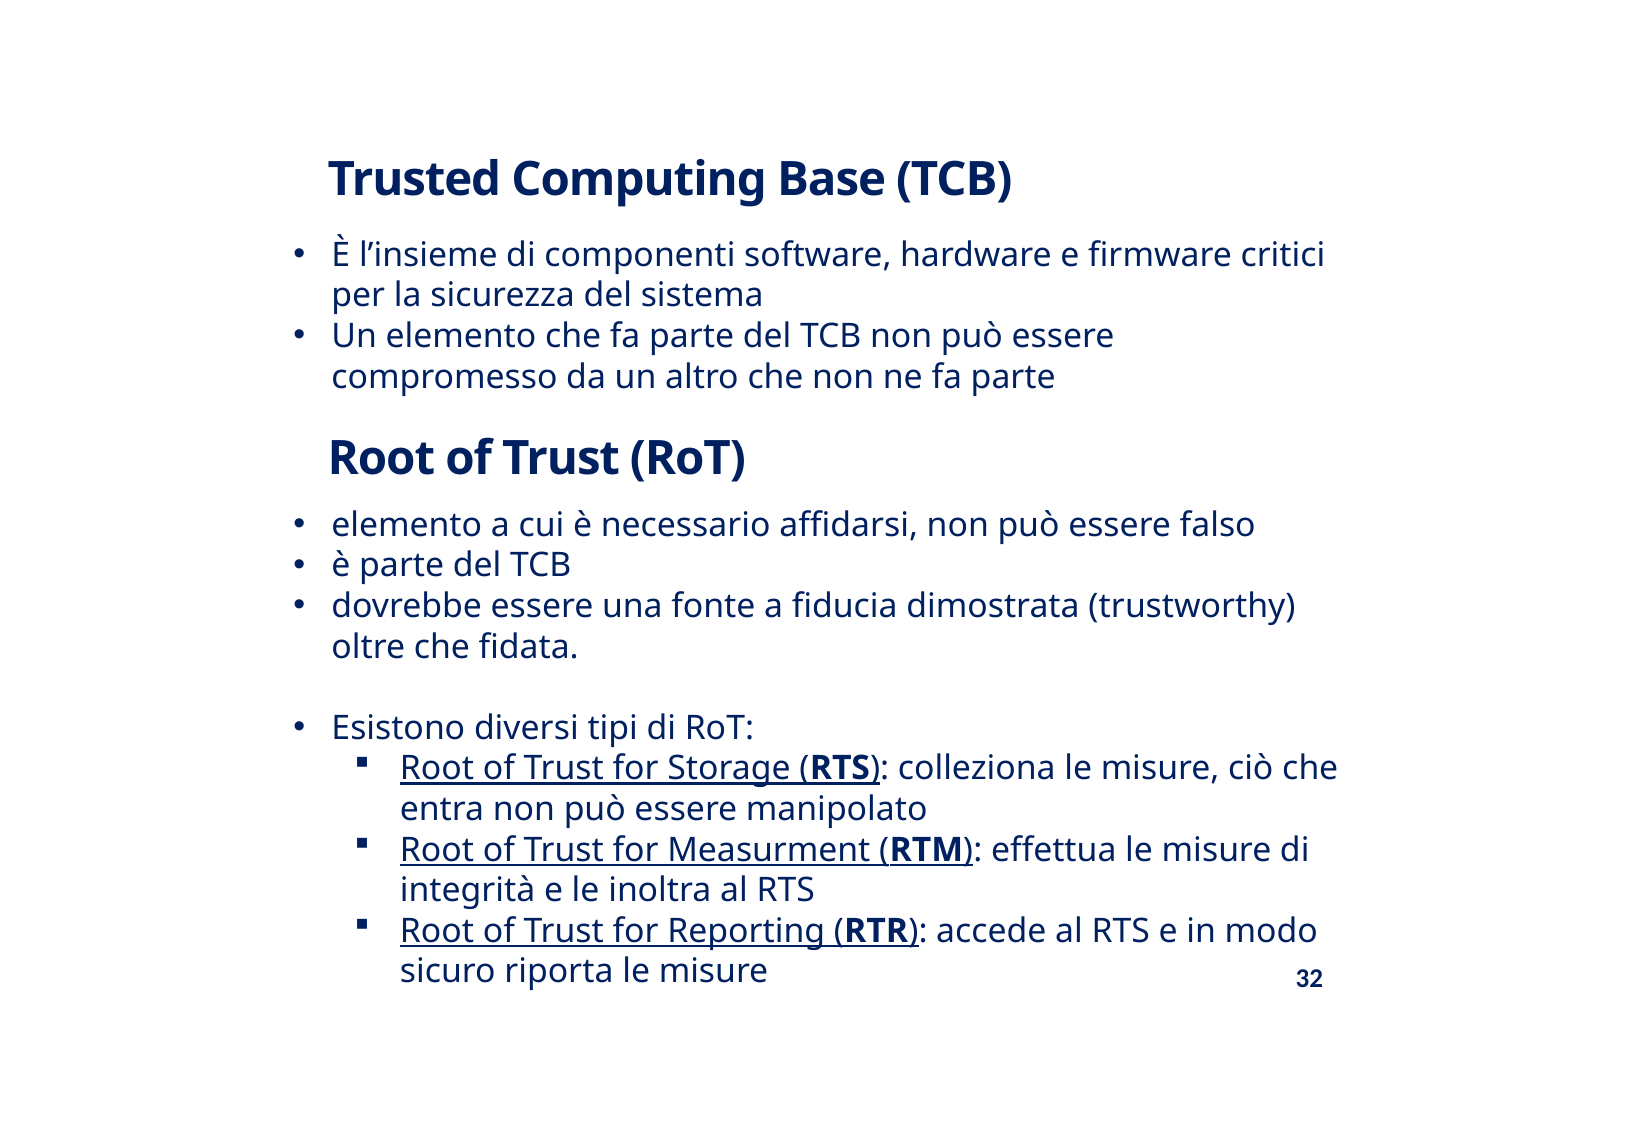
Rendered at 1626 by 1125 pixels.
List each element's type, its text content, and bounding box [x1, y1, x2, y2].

text_box Trusted Computing Base (TCB) [315, 93, 1321, 212]
text_box Root of Trust (RoT) [315, 372, 1321, 491]
text_box È l’insieme di componenti software, hardware e firmware critici per la sicurezza del sistema Un elemento che fa parte del TCB non può essere compromesso da un altro che non ne fa parte [278, 225, 1358, 403]
text_box elemento a cui è necessario affidarsi, non può essere falso è parte del TCB dovrebbe essere una fonte a fiducia dimostrata (trustworthy) oltre che fidata. Esistono diversi tipi di RoT: Root of Trust for Storage (RTS): colleziona le misure, ciò che entra non può essere manipolato Root of Trust for Measurment (RTM): effettua le misure di integrità e le inoltra al RTS Root of Trust for Reporting (RTR): accede al RTS e in modo sicuro riporta le misure [278, 495, 1358, 1038]
slide_number 32 [1063, 952, 1339, 1002]
